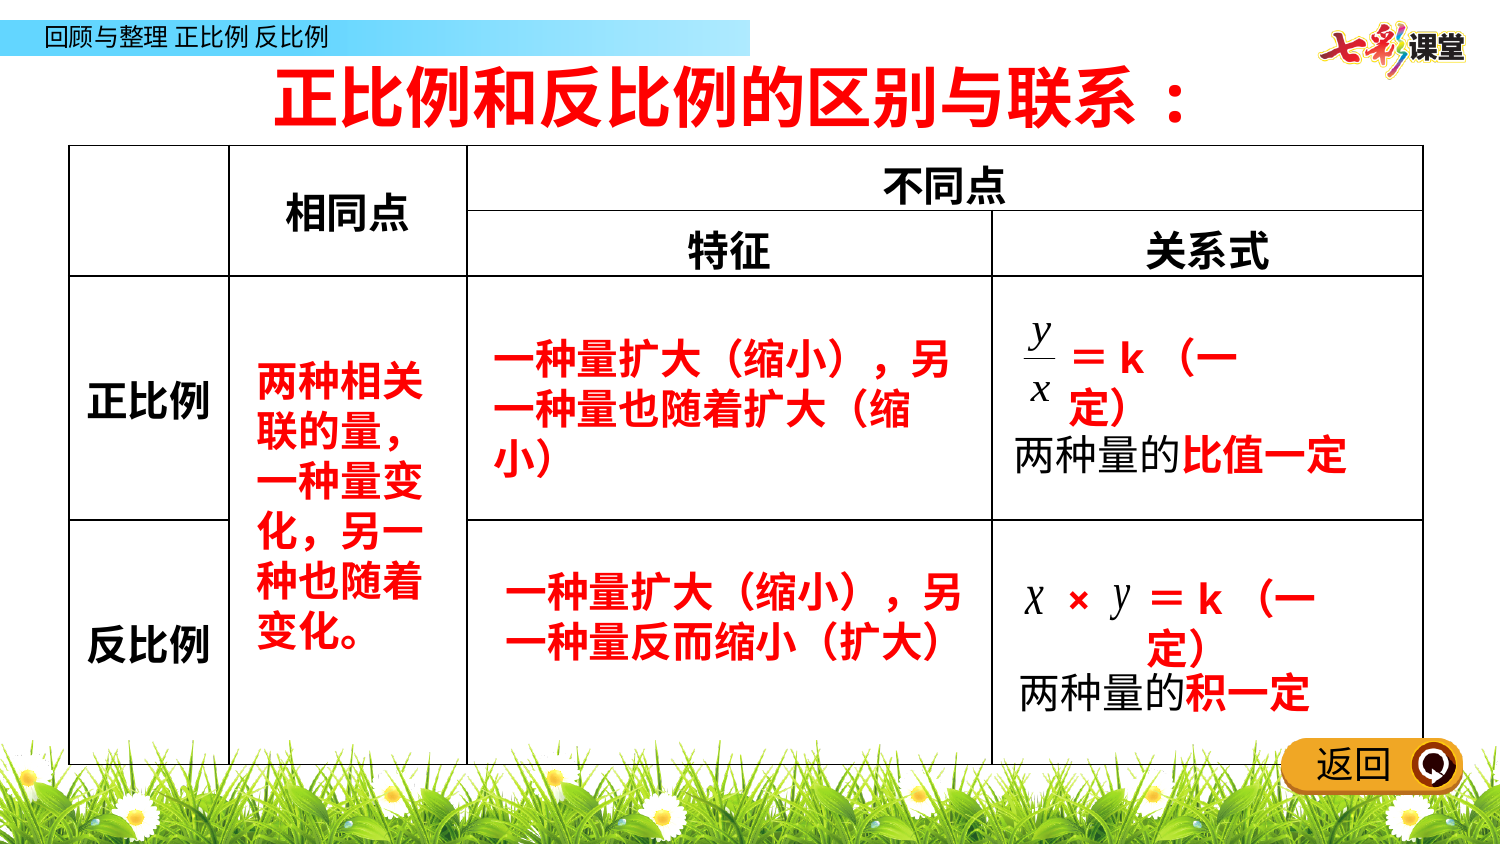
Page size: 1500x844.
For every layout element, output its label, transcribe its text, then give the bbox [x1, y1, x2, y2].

table_header 相同点 [230, 146, 466, 275]
table_cell 正比例 [70, 277, 228, 519]
table_cell 关系式 [993, 211, 1422, 275]
text_box 正比例和反比例的区别与联系: [257, 48, 1251, 143]
table_header [70, 146, 228, 275]
text_box 两种相关联的量，一种量变化，另一种也随着变化。 [242, 346, 455, 662]
table_cell [468, 277, 991, 519]
table_header 不同点 [468, 146, 1422, 210]
text_box 两种量的比值一定 [999, 421, 1376, 486]
table_cell [993, 521, 1422, 764]
table_cell 特征 [468, 211, 991, 275]
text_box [1016, 303, 1316, 411]
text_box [1016, 564, 1406, 633]
text_box 两种量的积一定 [1003, 659, 1327, 725]
table_cell 反比例 [70, 521, 228, 764]
text_box 一种量扩大（缩小），另一种量也随着扩大（缩小） [478, 325, 1001, 491]
table_cell [230, 277, 466, 764]
picture [0, 740, 1500, 844]
text_box 一种量扩大（缩小），另一种量反而缩小（扩大） [490, 558, 1000, 674]
picture [1316, 20, 1468, 80]
table_cell [468, 521, 991, 764]
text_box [1281, 733, 1464, 795]
table_cell [993, 277, 1422, 519]
